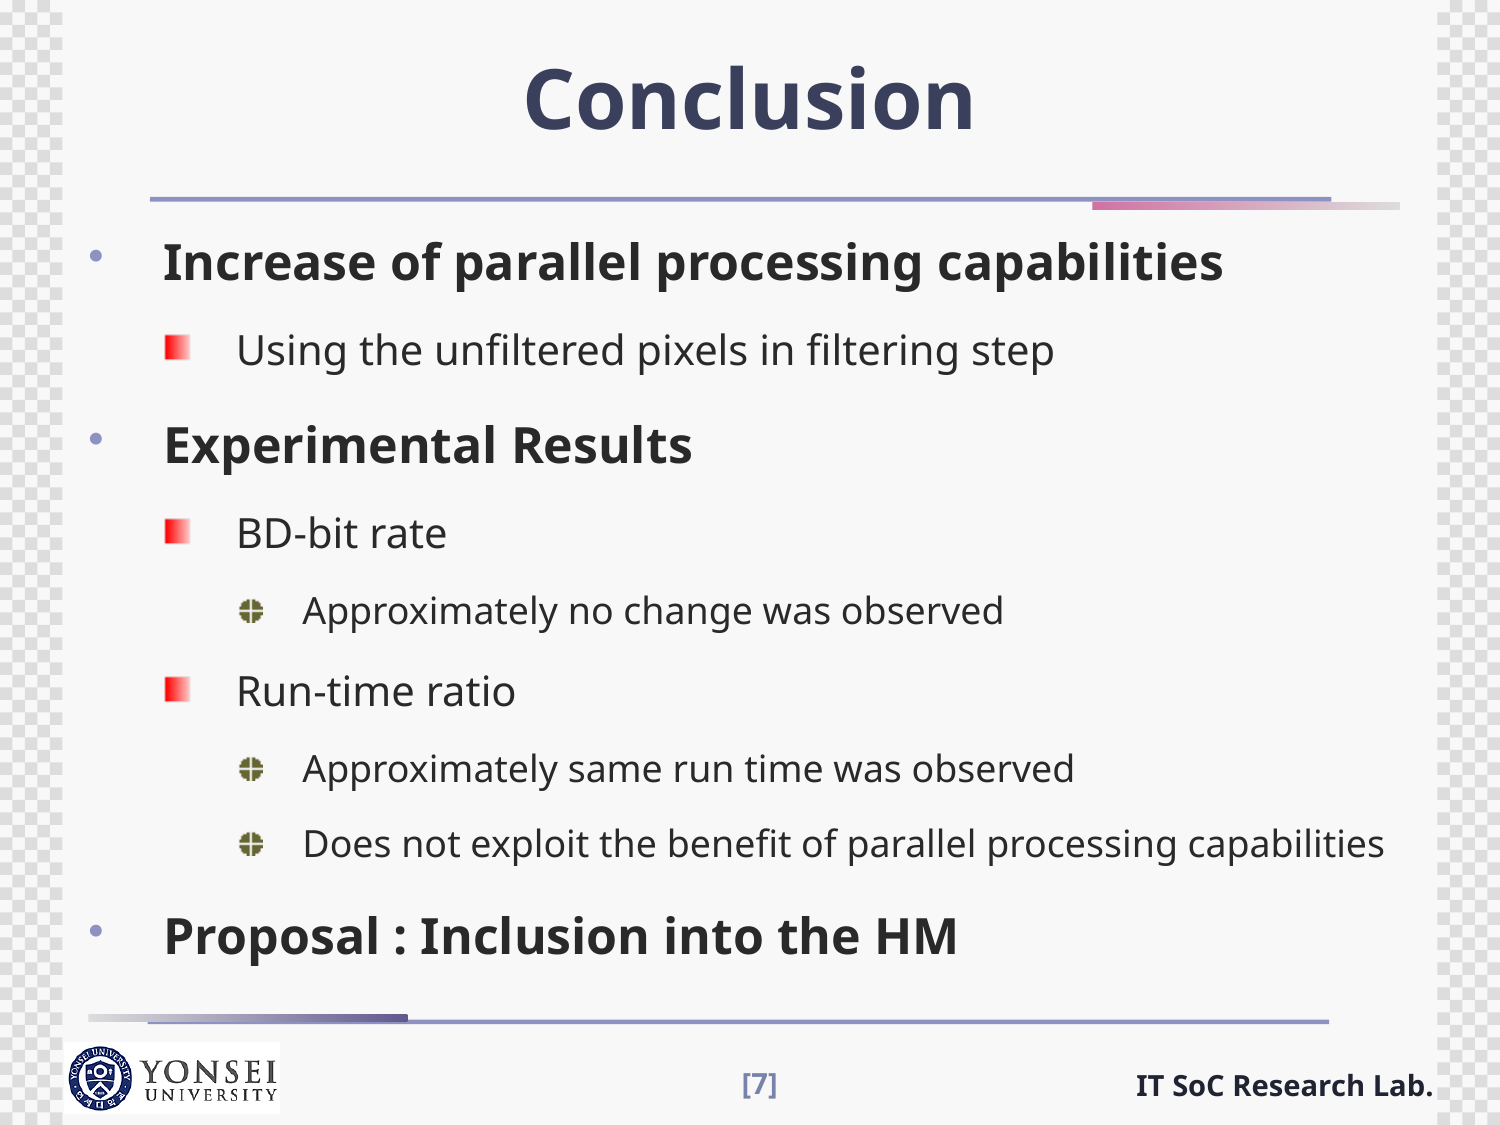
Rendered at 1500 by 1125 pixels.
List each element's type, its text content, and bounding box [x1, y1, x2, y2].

picture [236, 829, 263, 856]
picture [163, 517, 193, 547]
picture [236, 596, 263, 623]
picture [163, 333, 193, 363]
title Conclusion [64, 18, 1436, 174]
picture [64, 1042, 280, 1114]
slide_number [7] [714, 1054, 805, 1116]
picture [236, 754, 263, 781]
picture [163, 675, 193, 705]
list Increase of parallel processing capabilities Using the unfiltered pixels in filtering step Experimental Results BD-bit rate Approximately no change was observed Run-time ratio Approximately same run time was observed Does not exploit the benefit of parallel processing capabilities Proposal : Inclusion into the HM [74, 222, 1426, 1006]
